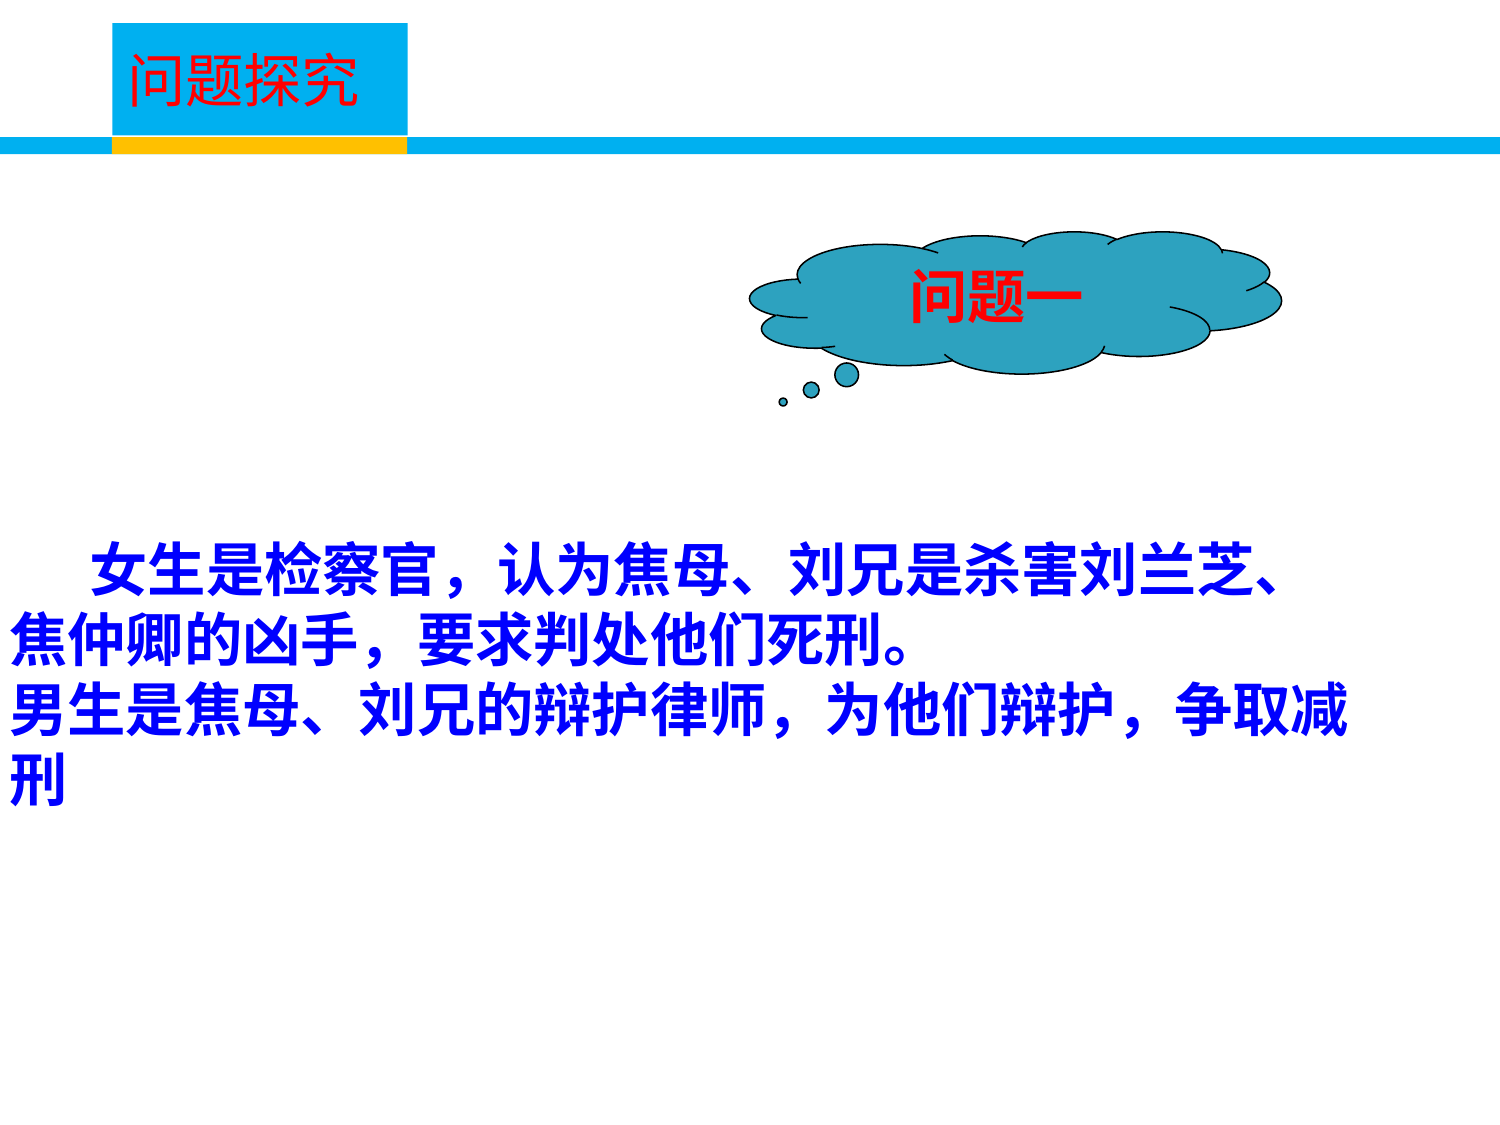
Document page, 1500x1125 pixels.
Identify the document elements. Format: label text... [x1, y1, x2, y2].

text_box 问题一 [749, 231, 1282, 375]
text_box 问题一 [834, 362, 859, 387]
text_box 问题一 [779, 398, 788, 407]
text_box [111, 137, 408, 155]
text_box 问题探究 [112, 23, 408, 136]
text_box [408, 137, 1500, 155]
text_box 问题一 [803, 382, 820, 398]
text_box [0, 137, 111, 155]
title 女生是检察官，认为焦母、刘兄是杀害刘兰芝、焦仲卿的凶手，要求判处他们死刑。 男生是焦母、刘兄的辩护律师，为他们辩护，争取减刑 [0, 436, 1365, 909]
